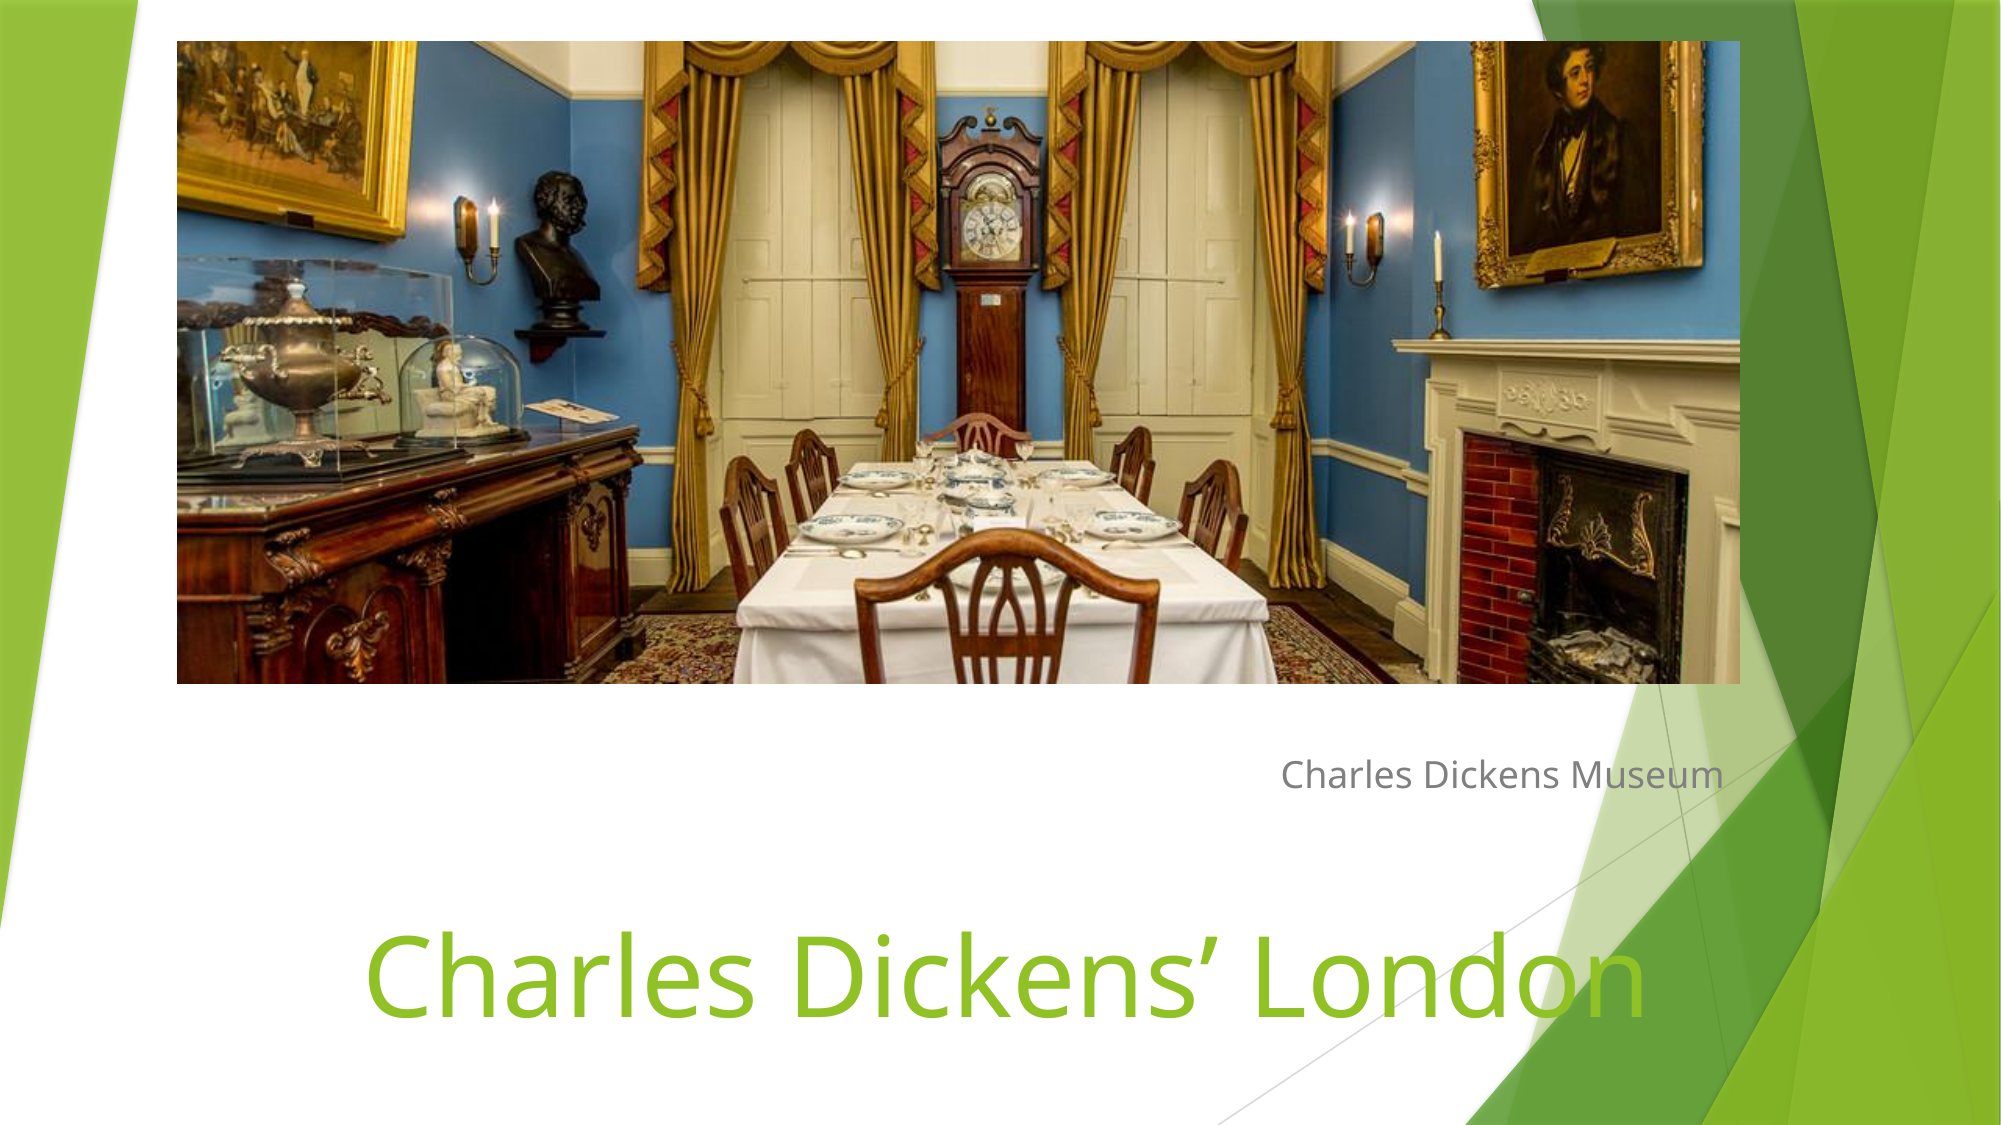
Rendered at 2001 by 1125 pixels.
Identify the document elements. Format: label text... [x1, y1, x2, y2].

title Charles Dickens’ London [249, 863, 1668, 1048]
picture [176, 41, 1741, 685]
subtitle Charles Dickens Museum [249, 743, 1750, 863]
